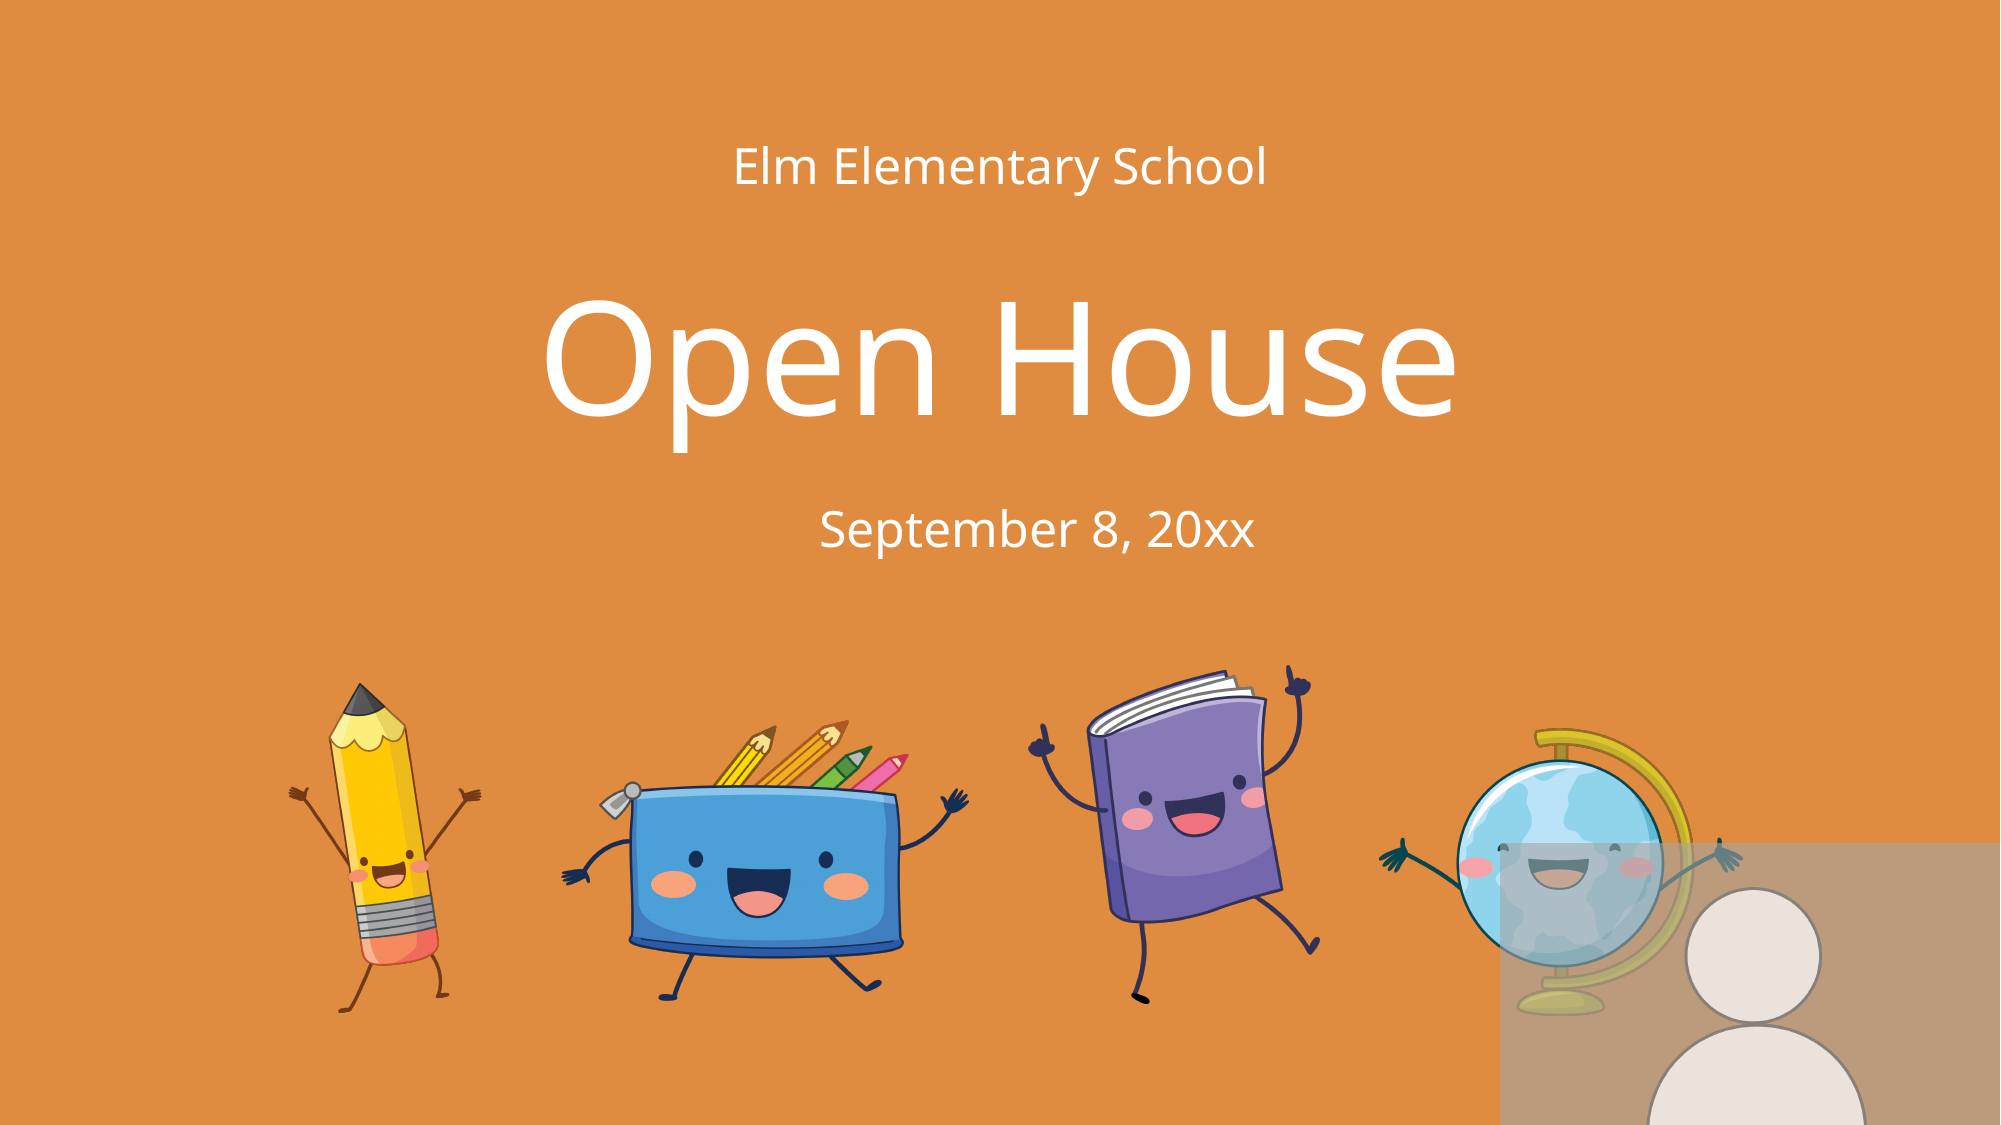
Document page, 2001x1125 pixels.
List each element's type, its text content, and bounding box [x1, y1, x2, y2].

picture [561, 720, 969, 1001]
list September 8, 20xx [475, 496, 1601, 602]
picture [274, 668, 510, 1015]
picture [1028, 665, 1320, 1004]
title Elm Elementary School [475, 133, 1526, 239]
picture [1379, 728, 2000, 1125]
list Open House [400, 271, 1601, 459]
